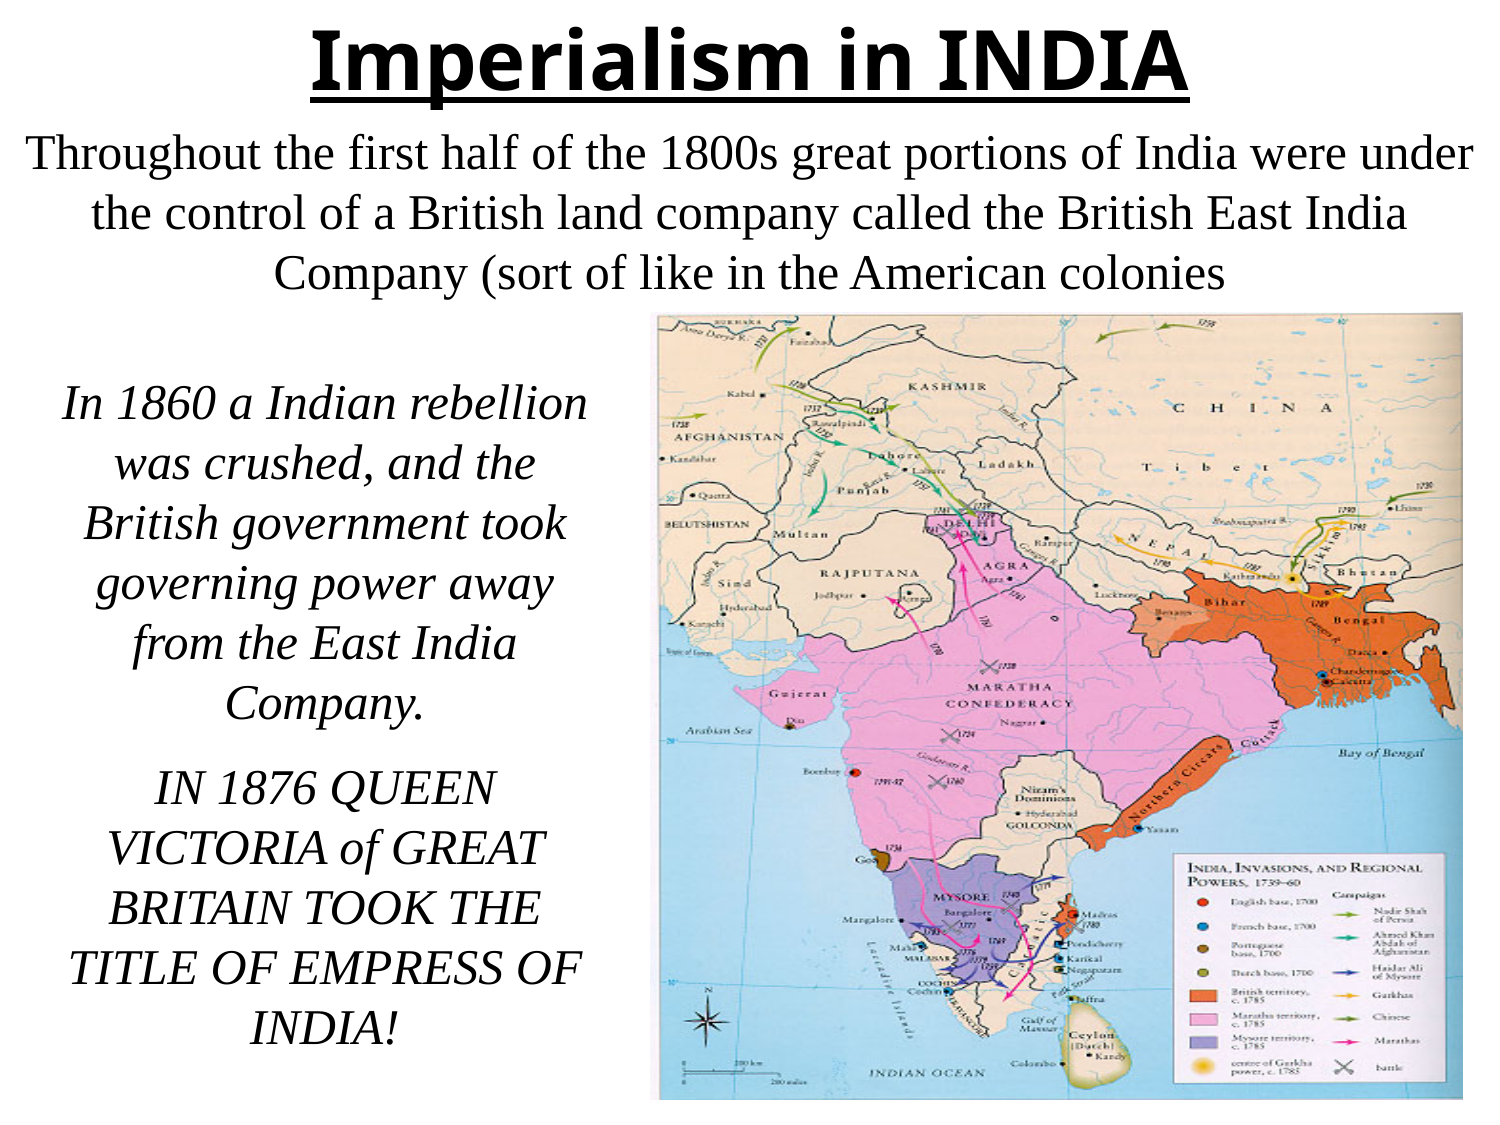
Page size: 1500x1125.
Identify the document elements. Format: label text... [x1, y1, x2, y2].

text_box Throughout the first half of the 1800s great portions of India were under the control of a British land company called the British East India Company (sort of like in the American colonies [0, 115, 1500, 308]
text_box Imperialism in INDIA [0, 0, 1500, 115]
picture [649, 312, 1463, 1101]
text_box In 1860 a Indian rebellion was crushed, and the British government took governing power away from the East India Company. IN 1876 QUEEN VICTORIA of GREAT BRITAIN TOOK THE TITLE OF EMPRESS OF INDIA! [37, 362, 613, 1063]
